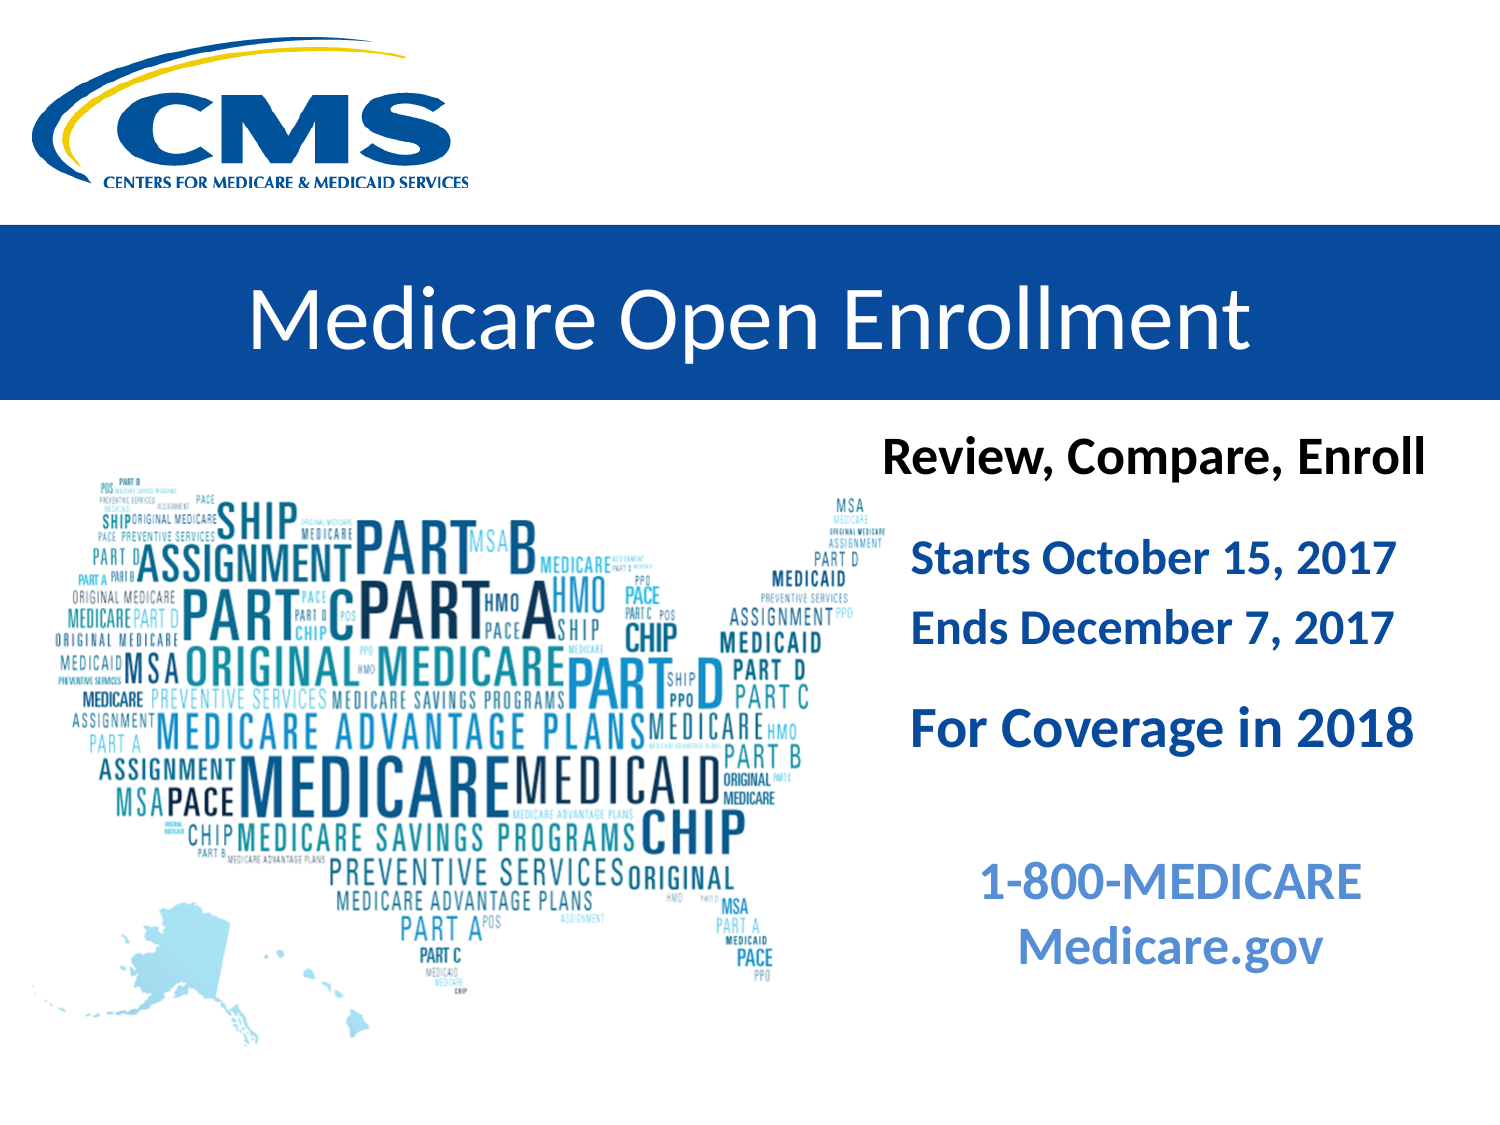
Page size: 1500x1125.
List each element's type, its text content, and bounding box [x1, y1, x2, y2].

picture [32, 466, 890, 1050]
title Medicare Open Enrollment [0, 224, 1500, 400]
picture [32, 37, 468, 188]
text_box 1-800-MEDICARE Medicare.gov [964, 838, 1378, 983]
list Review, Compare, Enroll Starts October 15, 2017 Ends December 7, 2017 For Coverage in 2018 [829, 412, 1500, 925]
